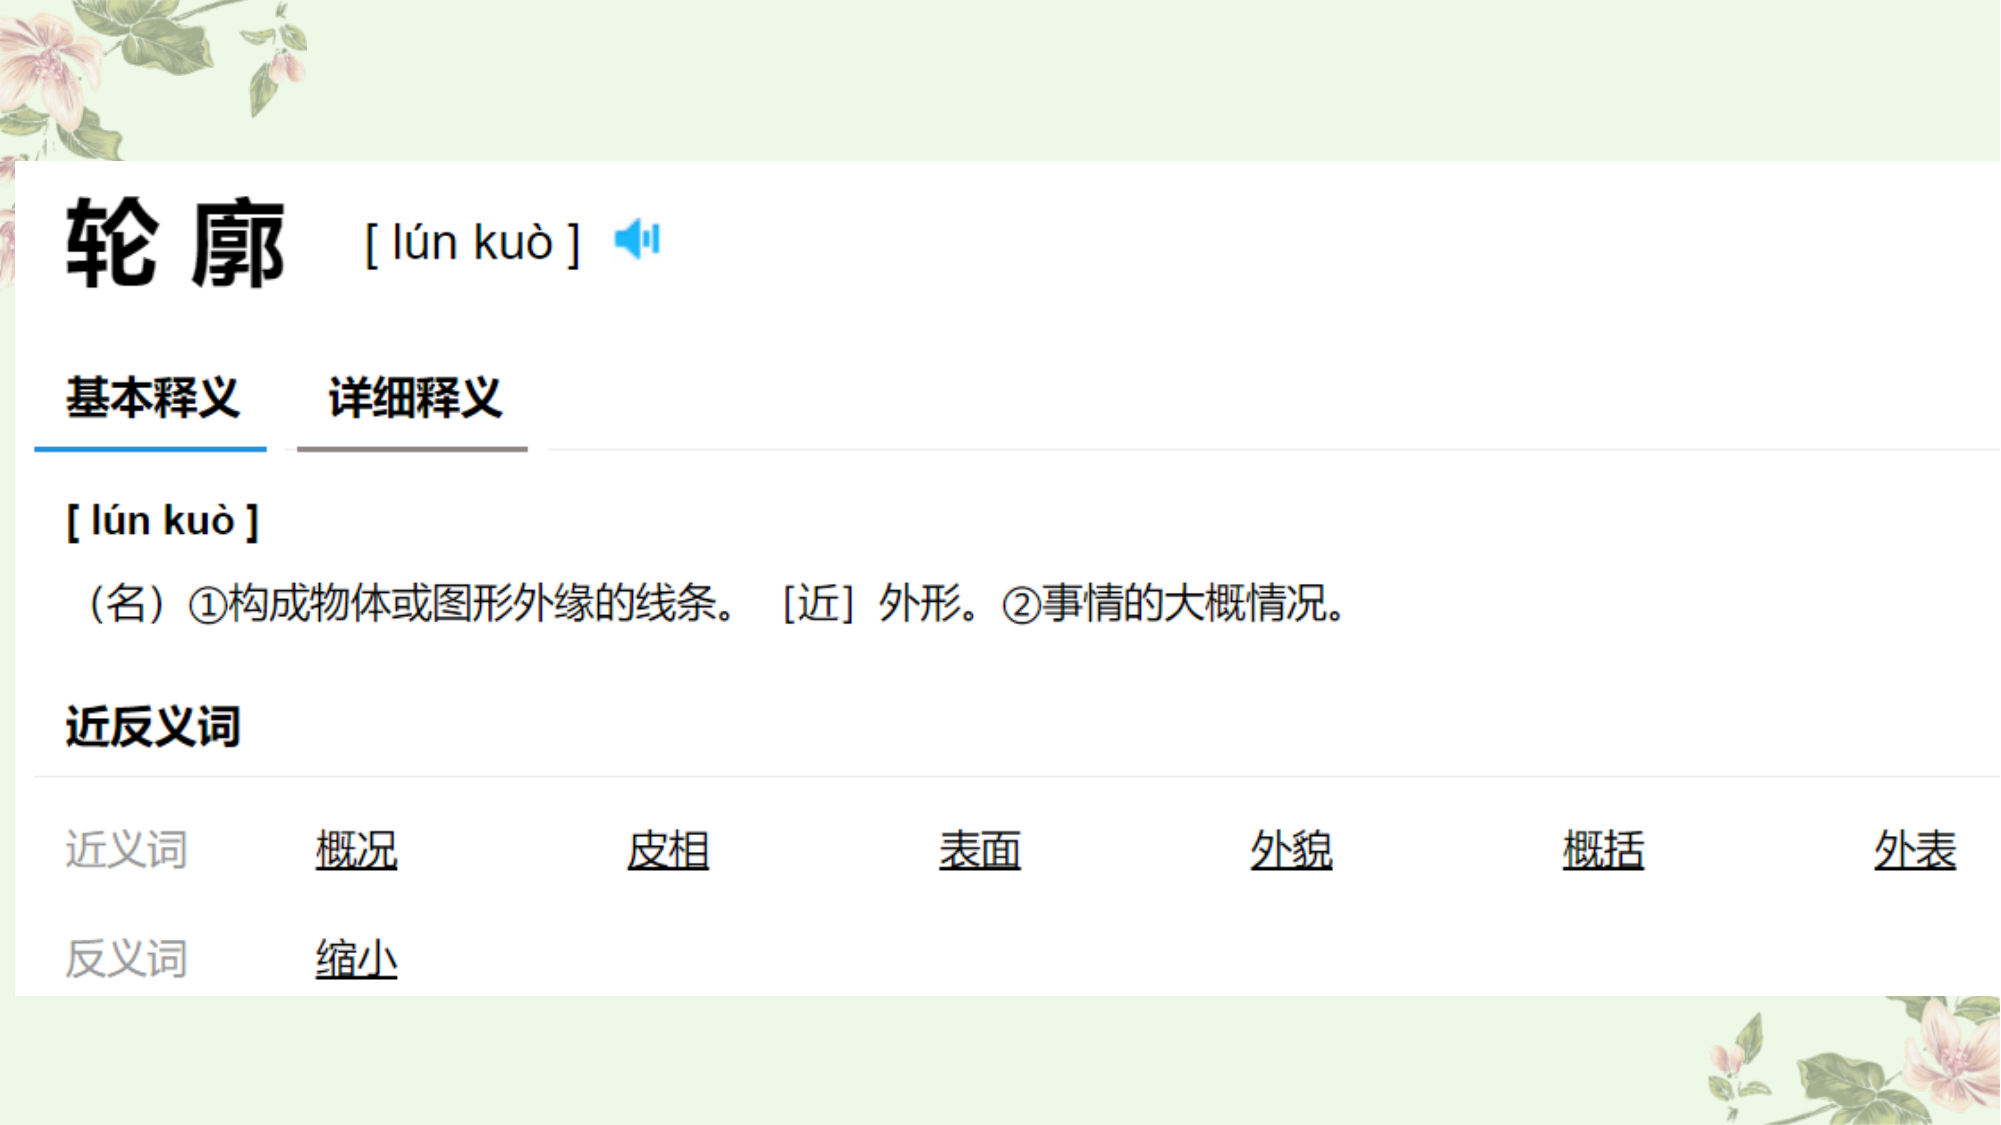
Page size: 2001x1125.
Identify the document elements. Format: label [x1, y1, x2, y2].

list [15, 161, 2000, 996]
picture [1708, 996, 2000, 1125]
picture [0, 0, 307, 292]
